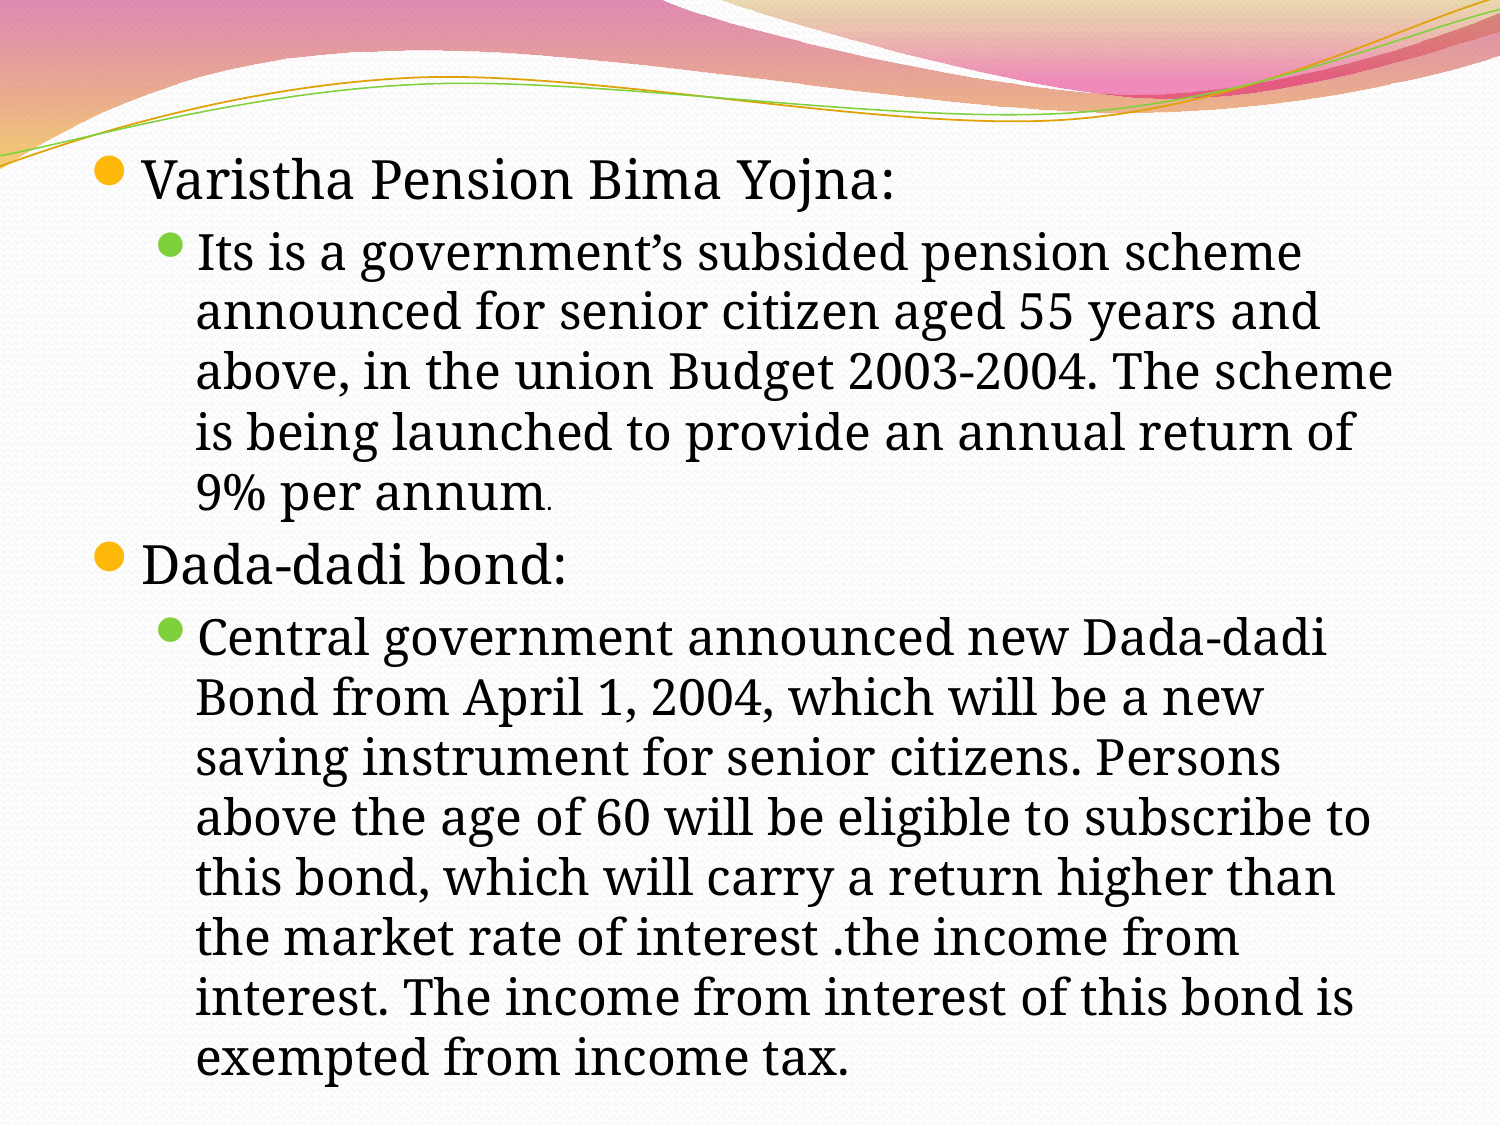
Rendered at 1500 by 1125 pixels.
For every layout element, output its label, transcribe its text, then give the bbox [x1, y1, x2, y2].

list Varistha Pension Bima Yojna: Its is a government’s subsided pension scheme announced for senior citizen aged 55 years and above, in the union Budget 2003-2004. The scheme is being launched to provide an annual return of 9% per annum. Dada-dadi bond: Central government announced new Dada-dadi Bond from April 1, 2004, which will be a new saving instrument for senior citizens. Persons above the age of 60 will be eligible to subscribe to this bond, which will carry a return higher than the market rate of interest .the income from interest. The income from interest of this bond is exempted from income tax. [74, 137, 1438, 1026]
